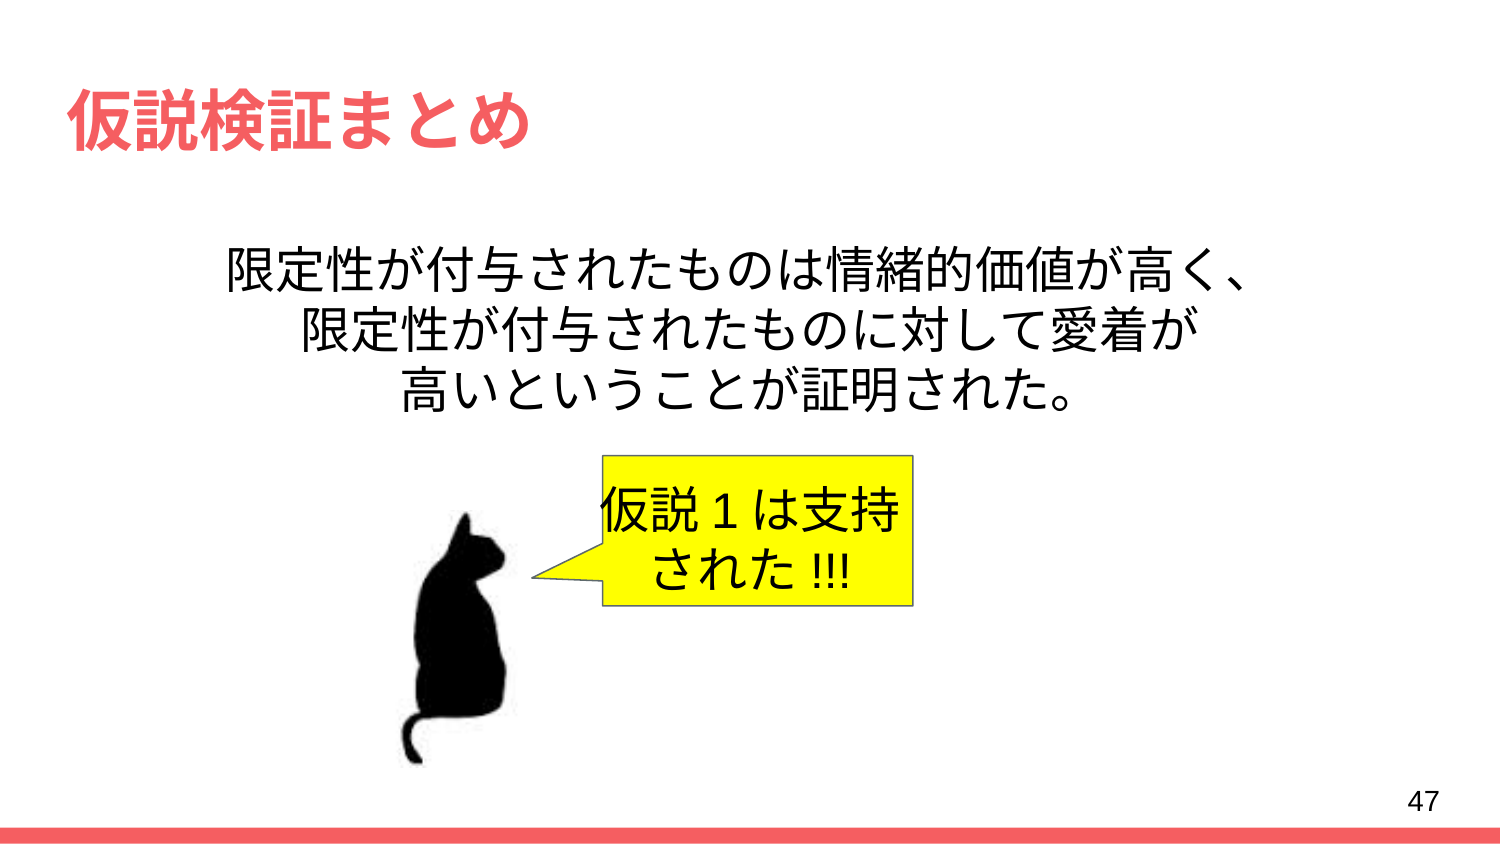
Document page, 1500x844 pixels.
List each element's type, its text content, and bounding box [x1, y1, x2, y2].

text_box [602, 586, 913, 606]
title 仮説検証まとめ [51, 64, 1449, 167]
list 限定性が付与されたものは情緒的価値が高く、 限定性が付与されたものに対して愛着が 高いということが証明された。 仮説1は支持 された!!! [51, 189, 1449, 586]
slide_number 47 [1392, 767, 1483, 833]
picture [328, 509, 532, 769]
